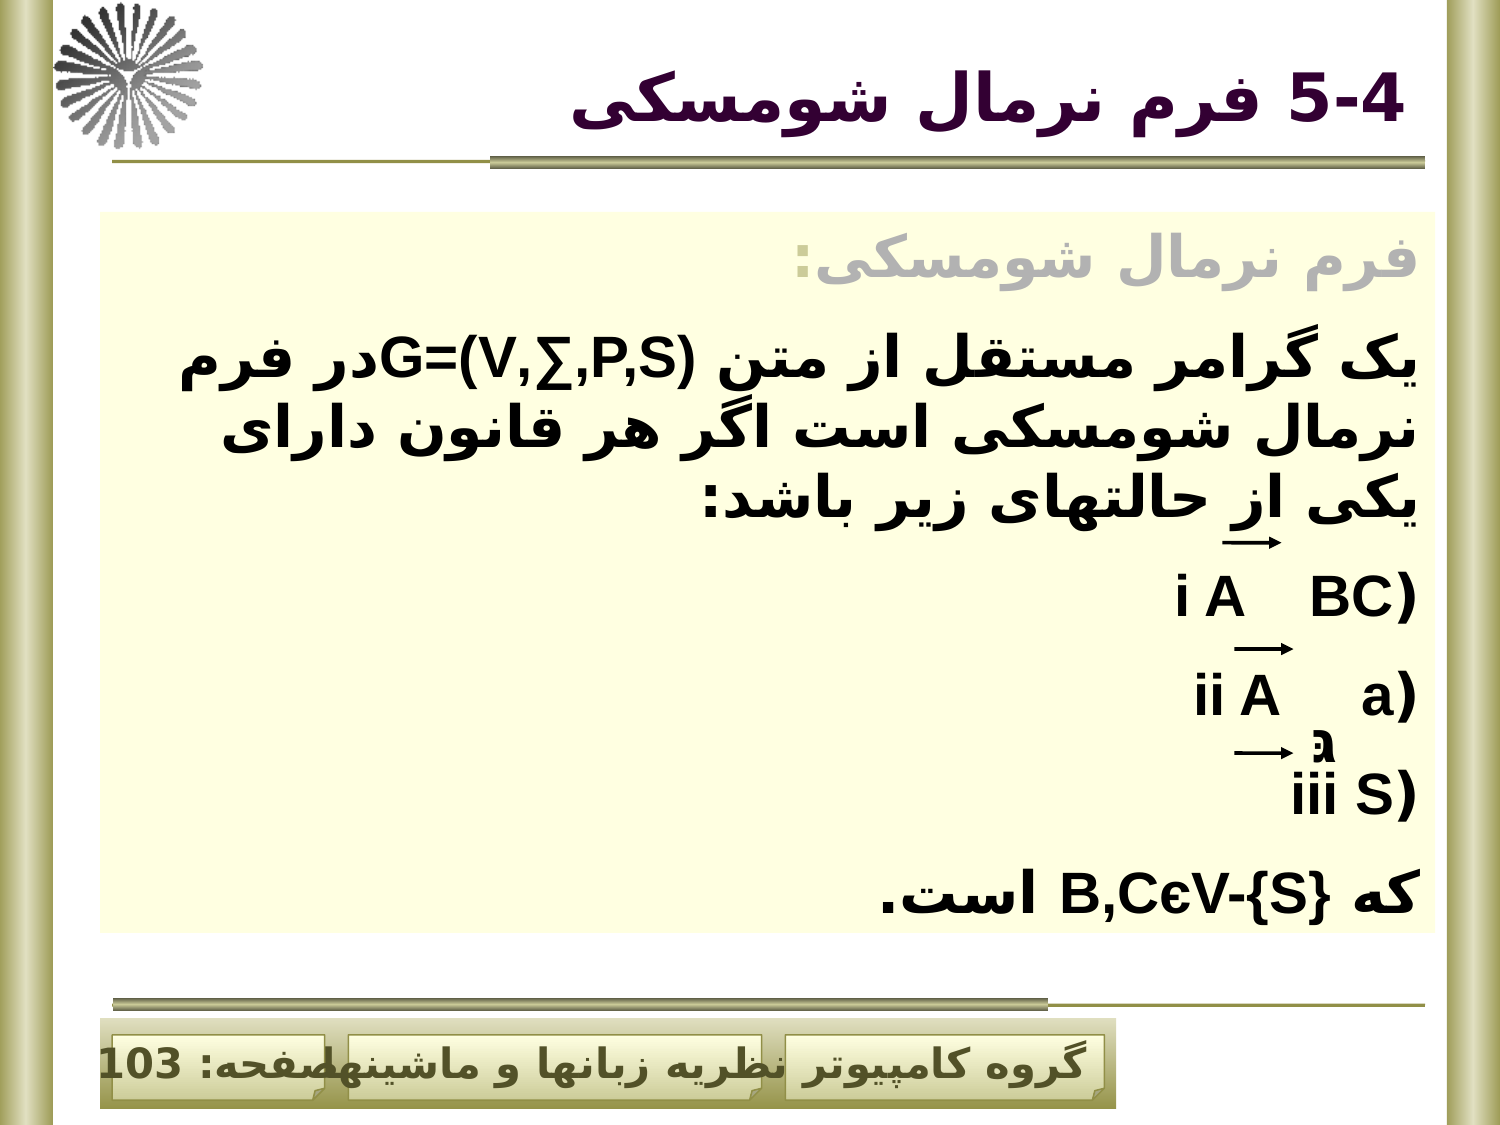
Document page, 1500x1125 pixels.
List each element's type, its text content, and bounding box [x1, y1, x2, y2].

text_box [99, 211, 1436, 894]
title 5-4 فرم نرمال شومسکی [147, 42, 1423, 147]
